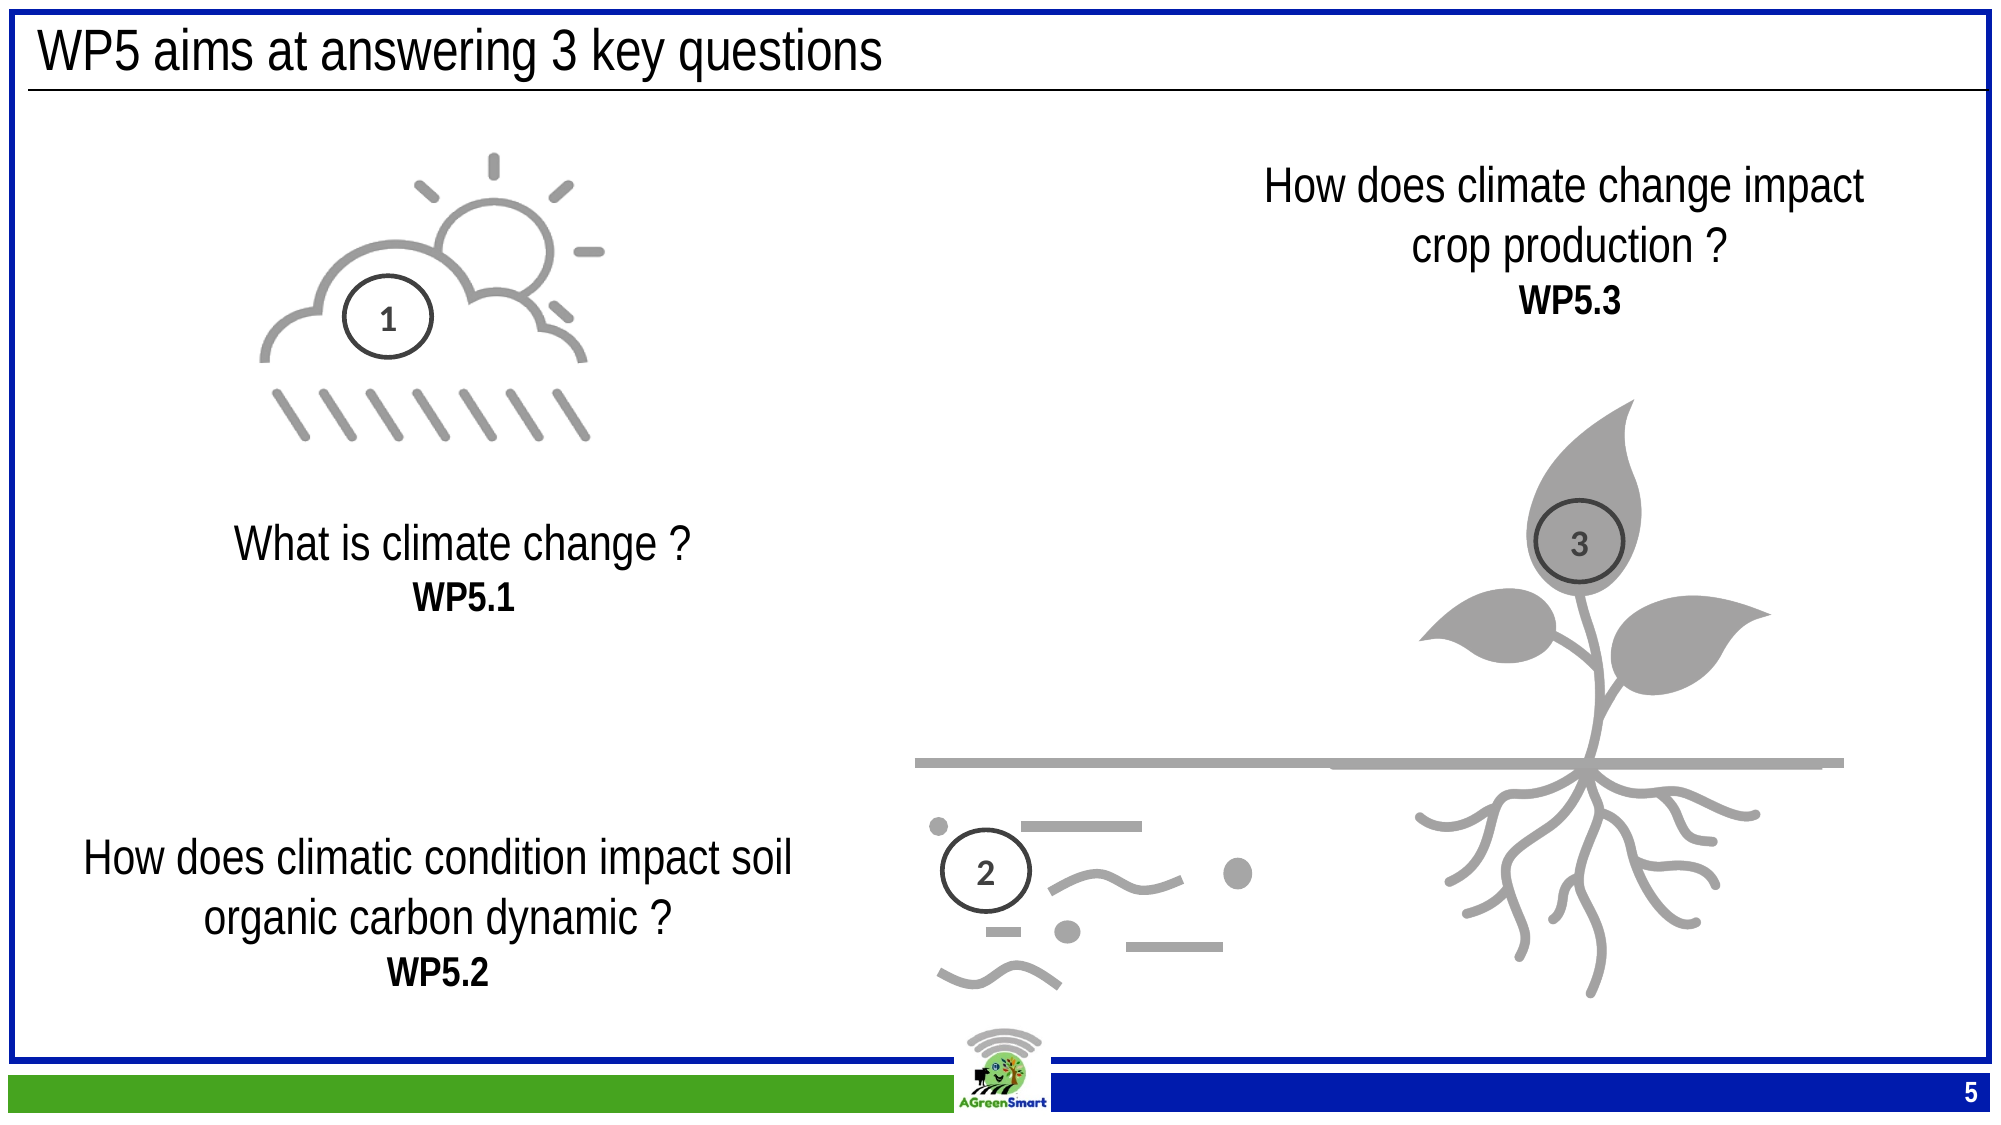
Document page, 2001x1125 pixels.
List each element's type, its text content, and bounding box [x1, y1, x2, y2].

text_box [938, 963, 1061, 988]
slide_number 5 [1542, 1060, 1993, 1121]
text_box 2 [941, 828, 1031, 913]
text_box What is climate change ? WP5.1 [191, 502, 747, 628]
text_box How does climatic condition impact soil organic carbon dynamic ? WP5.2 [19, 816, 857, 1002]
picture [1301, 764, 1823, 1016]
text_box [1222, 856, 1254, 891]
picture [1301, 378, 1823, 763]
text_box [928, 815, 950, 837]
picture [954, 1019, 1051, 1116]
text_box WP5 aims at answering 3 key questions [22, 5, 2000, 90]
picture [208, 117, 656, 486]
text_box How does climate change impact crop production ? WP5.3 [1151, 145, 1989, 330]
text_box [1053, 919, 1082, 945]
text_box [1049, 872, 1183, 894]
